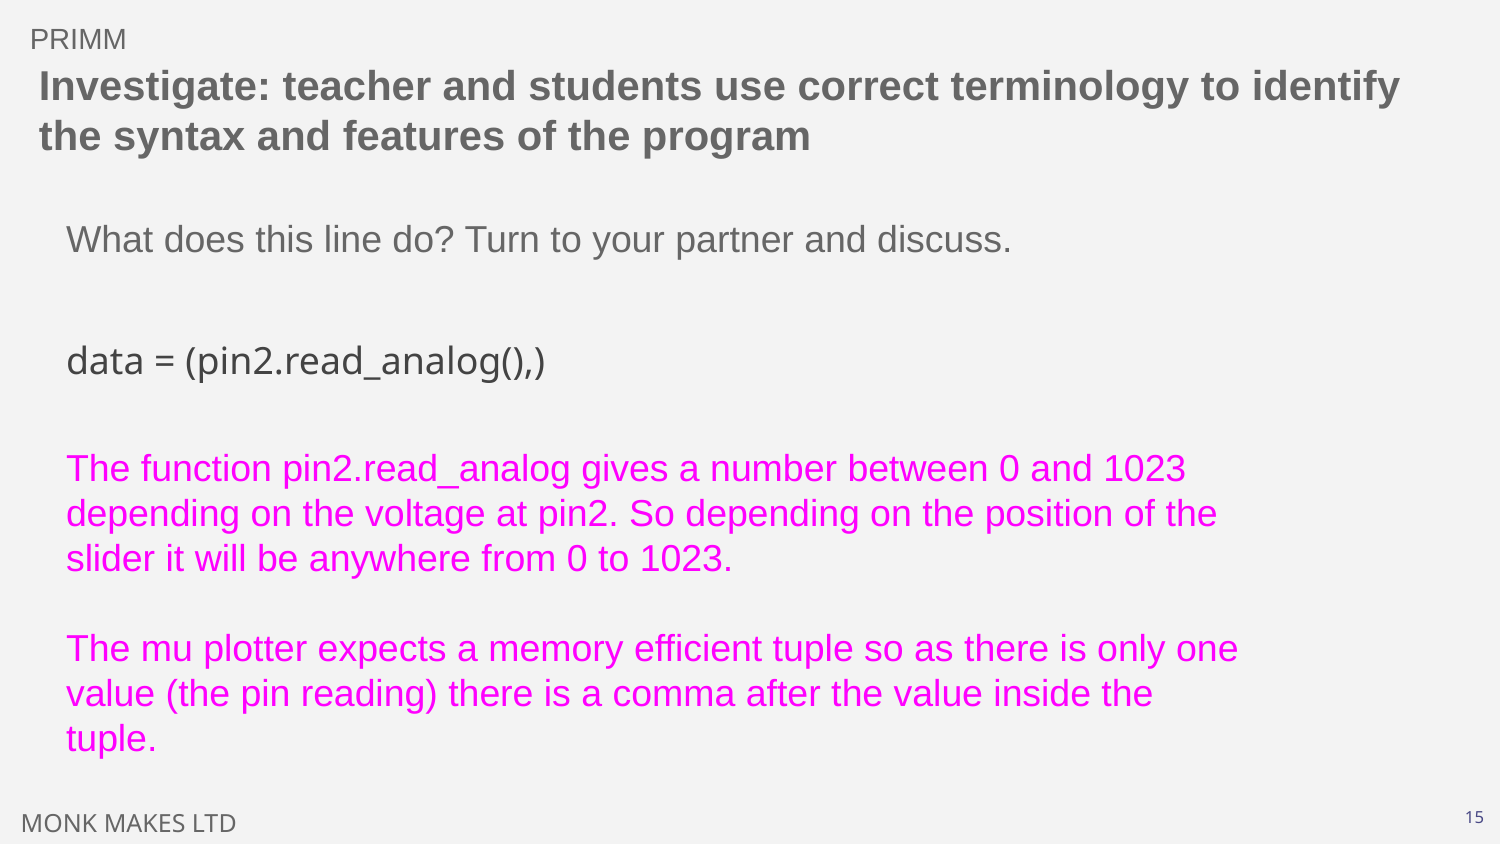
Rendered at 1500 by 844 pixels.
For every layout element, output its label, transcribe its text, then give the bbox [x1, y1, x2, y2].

subtitle PRIMM [14, 0, 1500, 52]
slide_number ‹#› [1448, 792, 1500, 844]
text_box What does this line do? Turn to your partner and discuss. data = (pin2.read_analog(),) The function pin2.read_analog gives a number between 0 and 1023 depending on the voltage at pin2. So depending on the position of the slider it will be anywhere from 0 to 1023. The mu plotter expects a memory efficient tuple so as there is only one value (the pin reading) there is a comma after the value inside the tuple. [51, 183, 1268, 765]
title Investigate: teacher and students use correct terminology to identify the syntax and features of the program [24, 52, 1422, 167]
